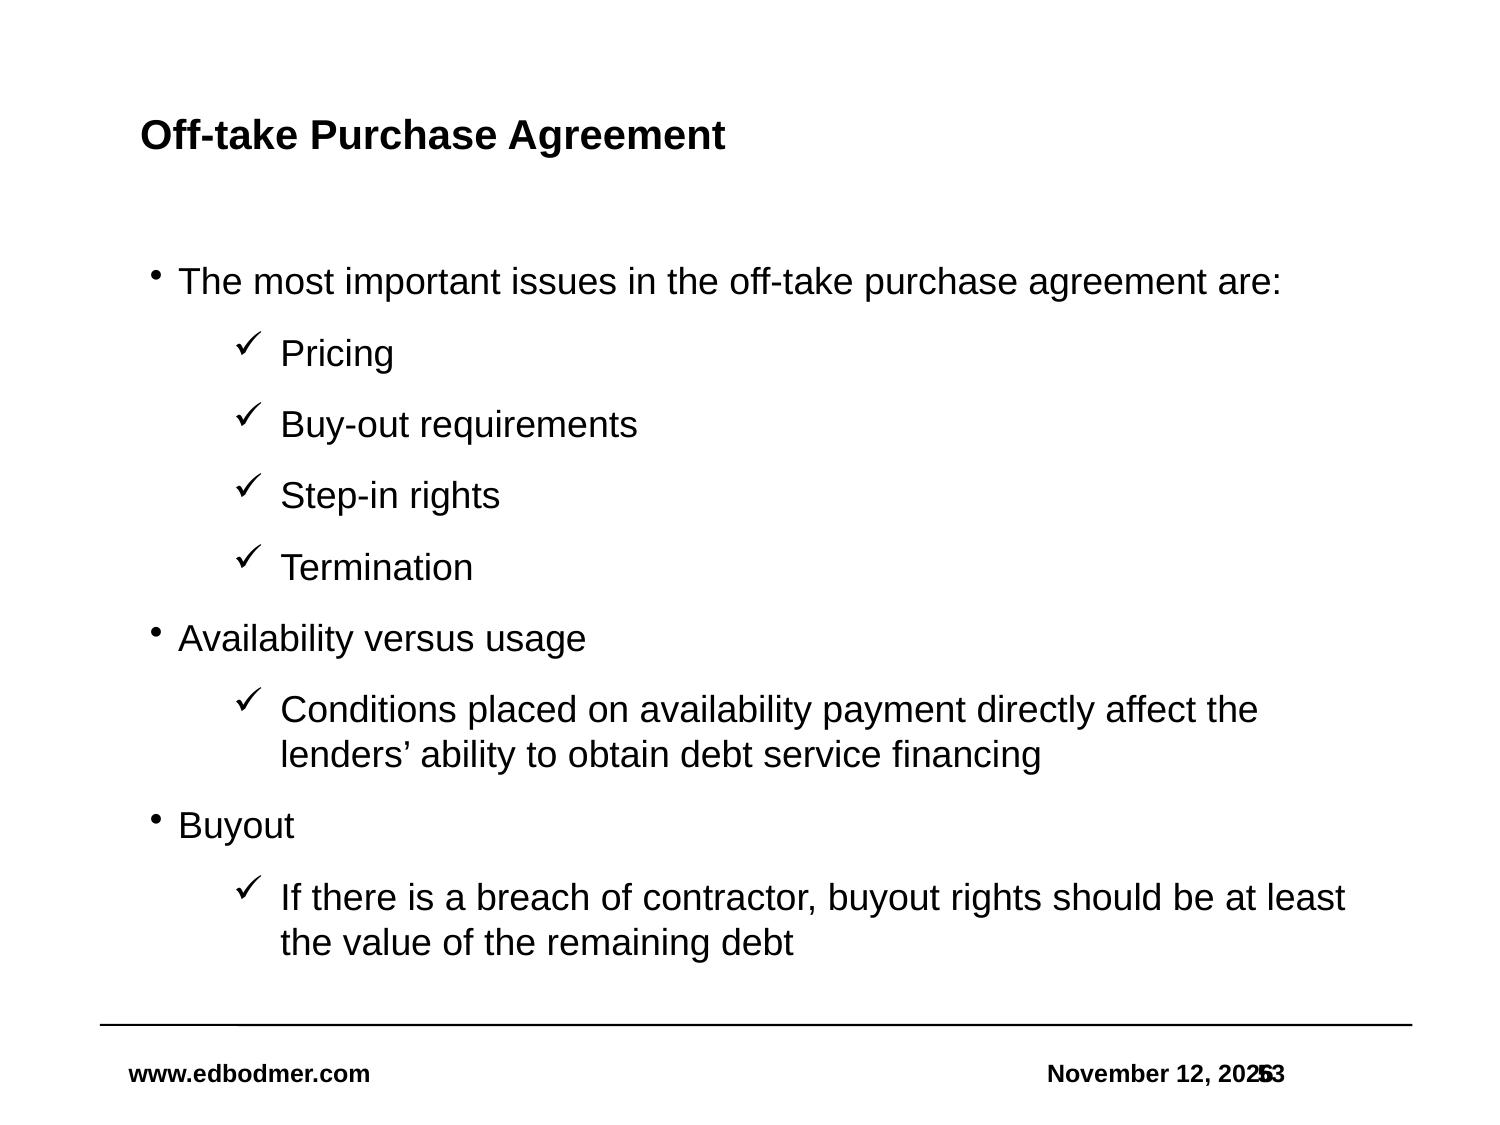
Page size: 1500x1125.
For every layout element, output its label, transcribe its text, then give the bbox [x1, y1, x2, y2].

title Off-take Purchase Agreement [124, 99, 1288, 226]
list The most important issues in the off-take purchase agreement are: Pricing Buy-out requirements Step-in rights Termination Availability versus usage Conditions placed on availability payment directly affect the lenders’ ability to obtain debt service financing Buyout If there is a breach of contractor, buyout rights should be at least the value of the remaining debt [124, 249, 1376, 1001]
